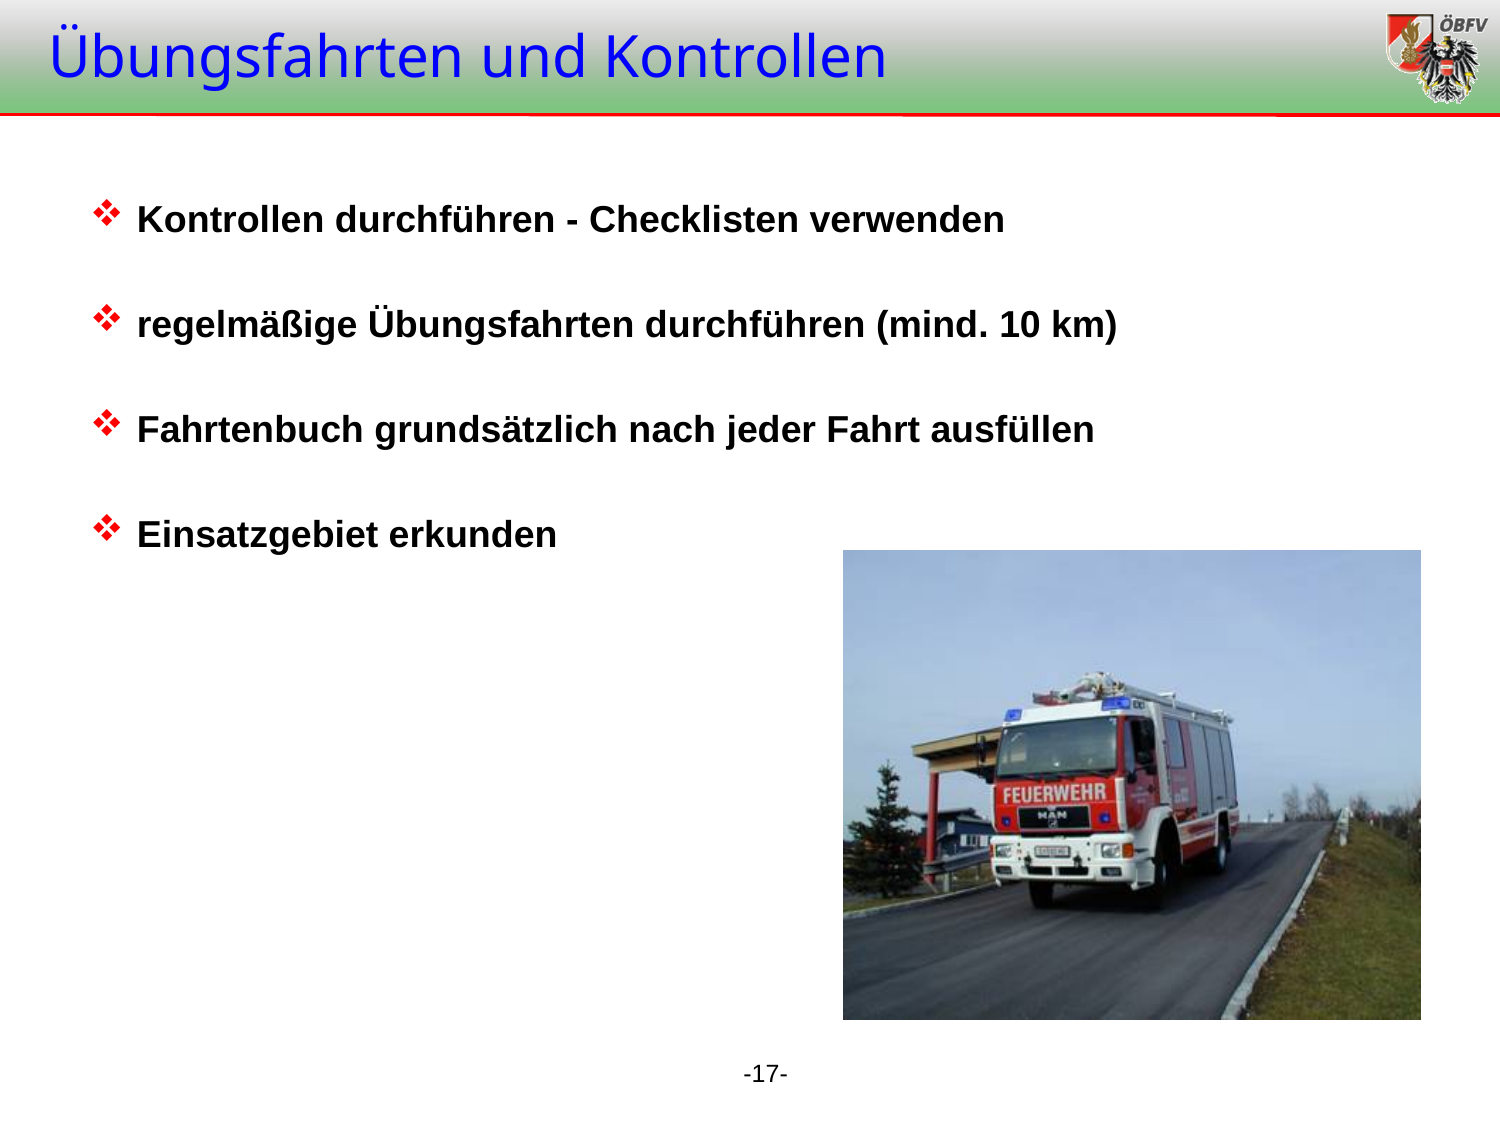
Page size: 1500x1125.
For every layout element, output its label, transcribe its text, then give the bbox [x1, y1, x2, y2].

slide_number -17- [609, 1049, 923, 1101]
picture [843, 550, 1422, 1020]
list Kontrollen durchführen - Checklisten verwenden regelmäßige Übungsfahrten durchführen (mind. 10 km) Fahrtenbuch grundsätzlich nach jeder Fahrt ausfüllen Einsatzgebiet erkunden [0, 187, 1275, 963]
picture [0, 0, 1500, 113]
title Übungsfahrten und Kontrollen [33, 10, 1384, 98]
